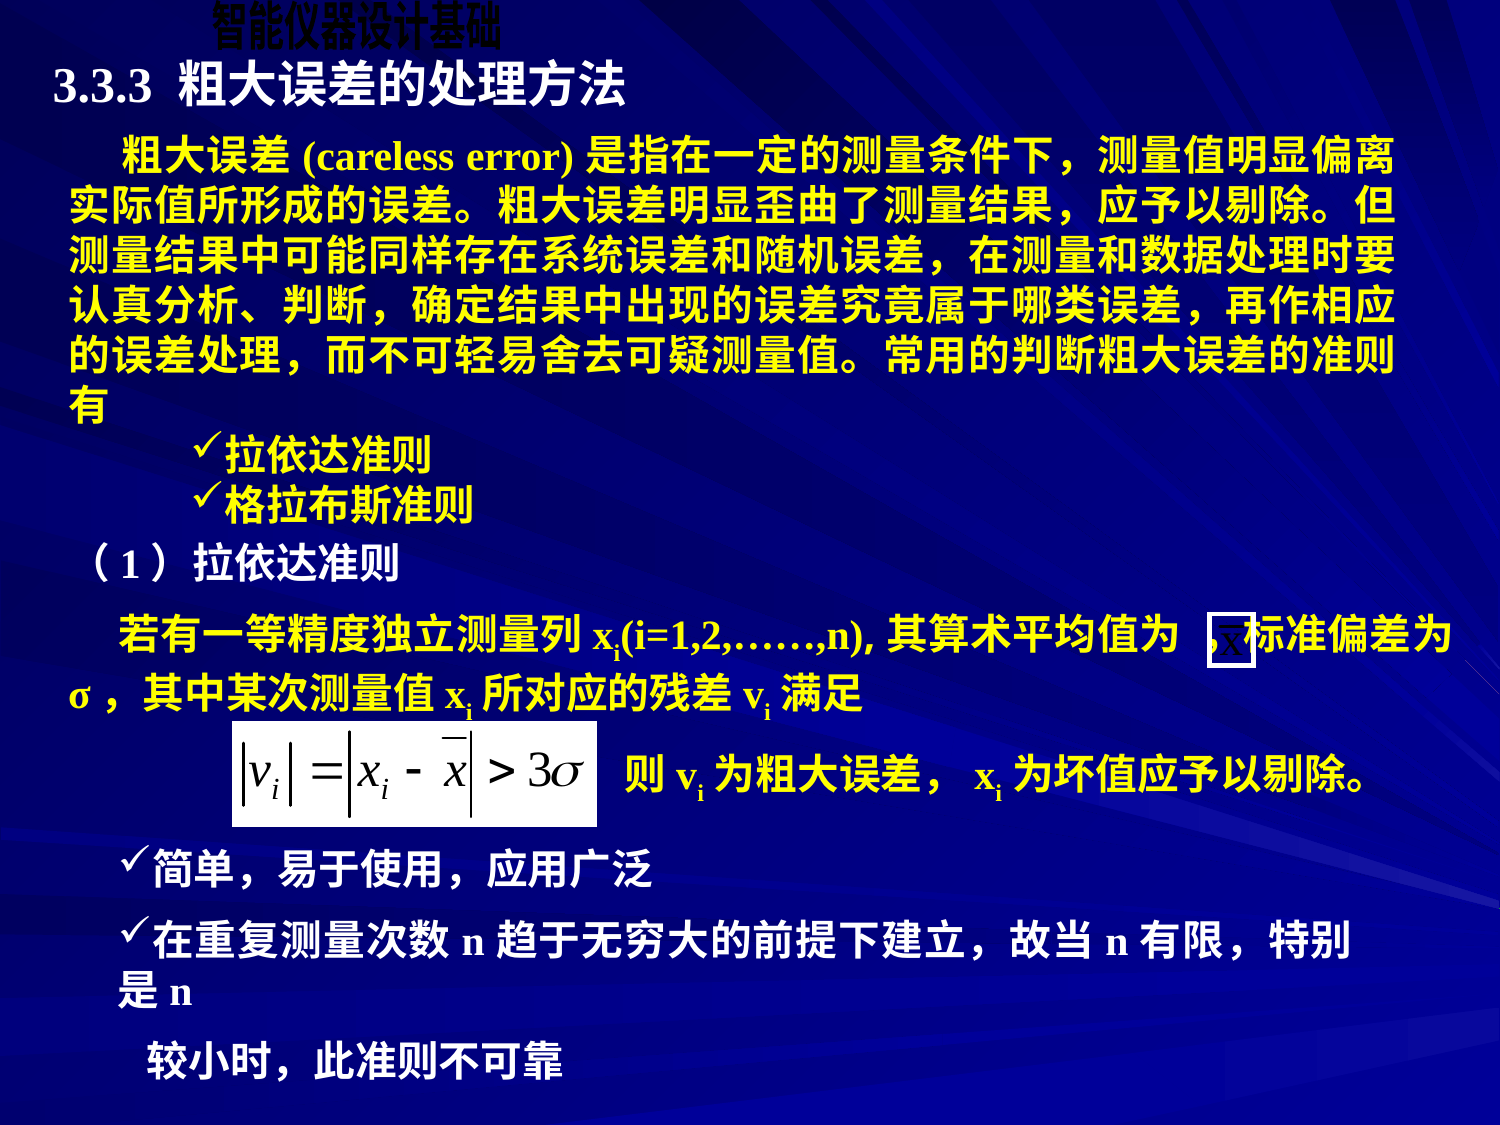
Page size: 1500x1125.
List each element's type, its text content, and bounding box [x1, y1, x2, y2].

text_box 粗大误差(careless error)是指在一定的测量条件下，测量值明显偏离实际值所形成的误差。粗大误差明显歪曲了测量结果，应予以剔除。但测量结果中可能同样存在系统误差和随机误差，在测量和数据处理时要认真分析、判断，确定结果中出现的误差究竟属于哪类误差，再作相应的误差处理，而不可轻易舍去可疑测量值。常用的判断粗大误差的准则有 拉依达准则 格拉布斯准则 [53, 121, 1411, 529]
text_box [231, 720, 598, 828]
text_box 简单，易于使用，应用广泛 在重复测量次数n趋于无穷大的前提下建立，故当n有限，特别是n 较小时，此准则不可靠 [102, 835, 1368, 1093]
text_box 则vi为粗大误差，xi为坏值应予以剔除。 [609, 740, 1403, 864]
picture [1211, 616, 1252, 664]
text_box 3.3.3 粗大误差的处理方法 [37, 45, 1351, 121]
text_box （1）拉依达准则 若有一等精度独立测量列xi(i=1,2,……,n),其算术平均值为 ，标准偏差为σ，其中某次测量值xi所对应的残差vi满足 [53, 529, 1479, 733]
